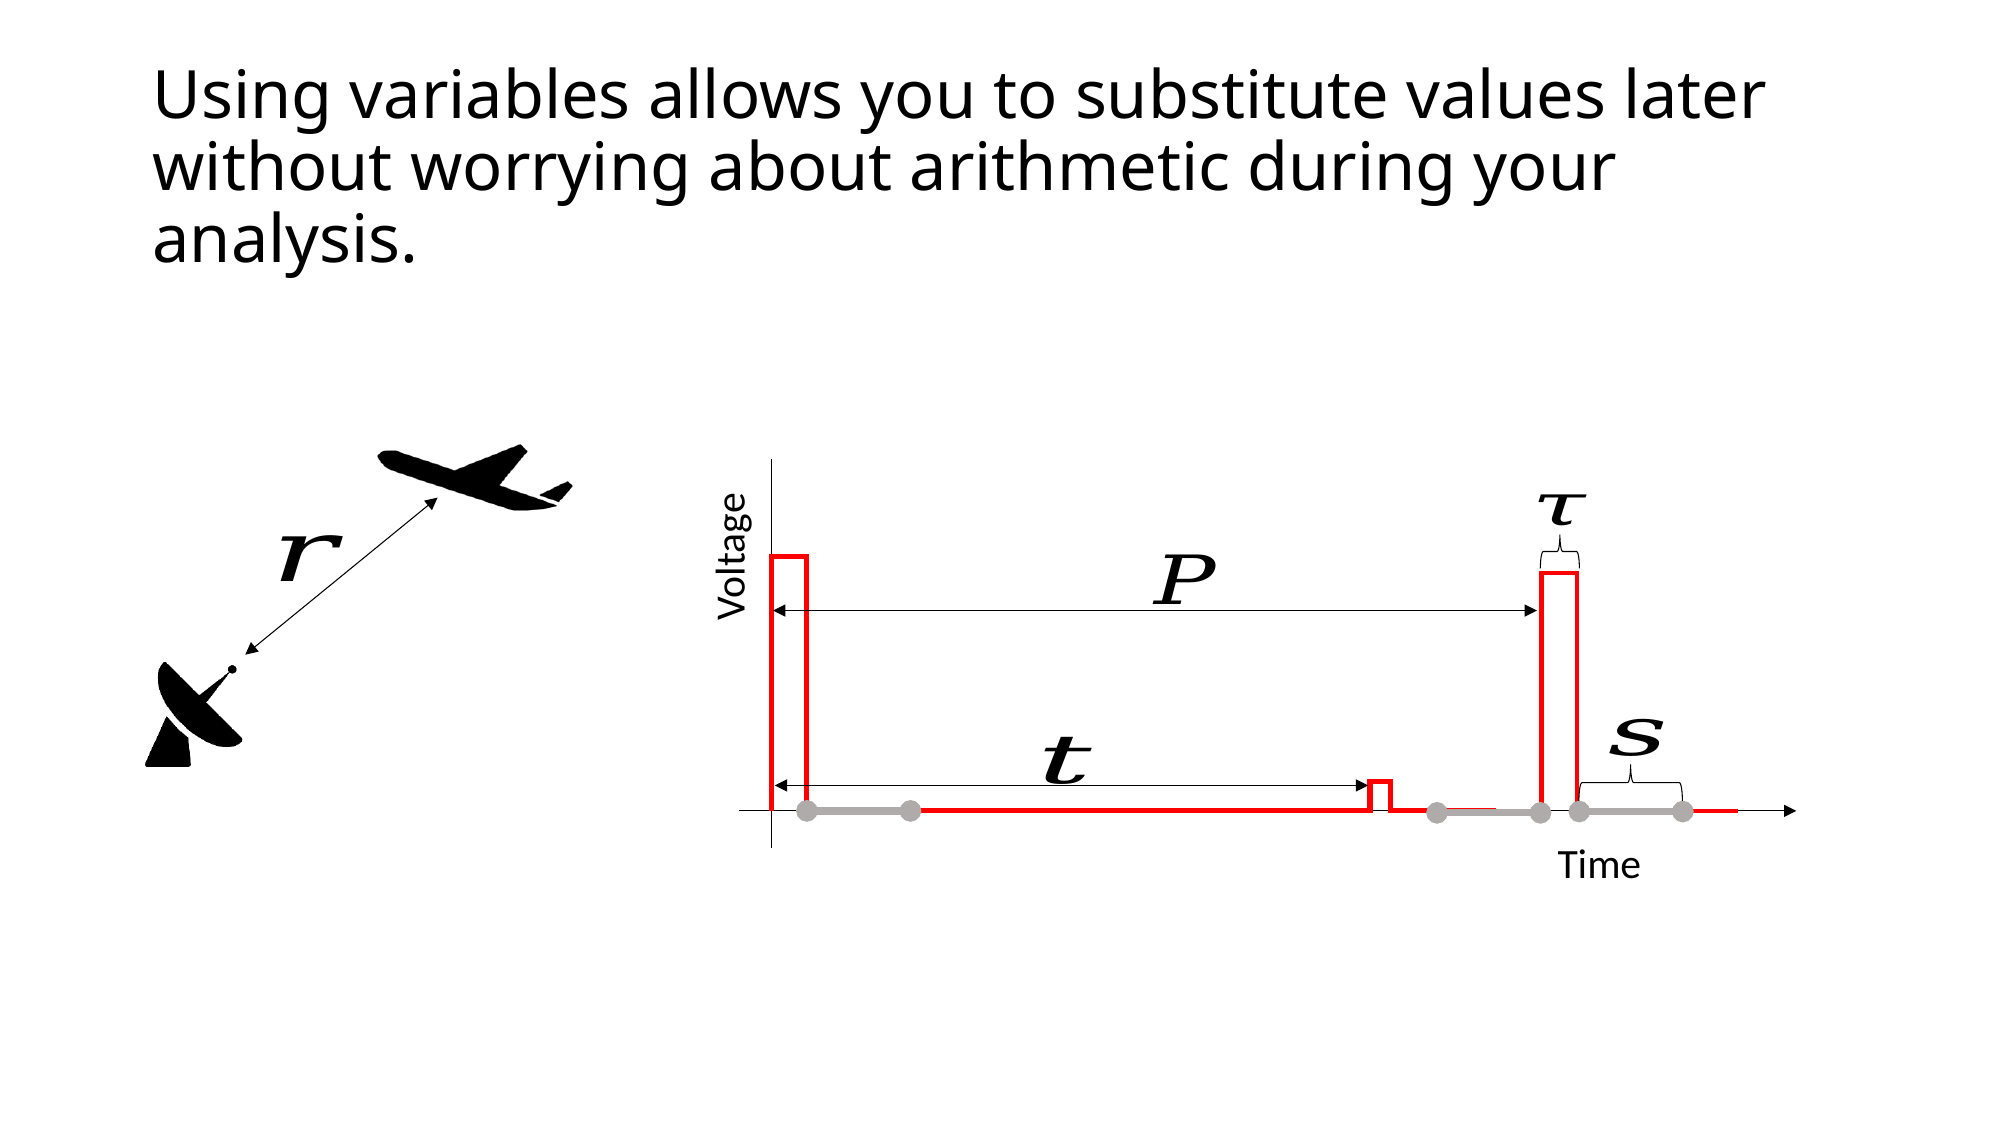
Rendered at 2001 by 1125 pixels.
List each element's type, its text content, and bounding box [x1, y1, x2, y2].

title Using variables allows you to substitute values later without worrying about arithmetic during your analysis. [137, 59, 1863, 278]
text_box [128, 379, 573, 779]
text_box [695, 458, 1797, 896]
